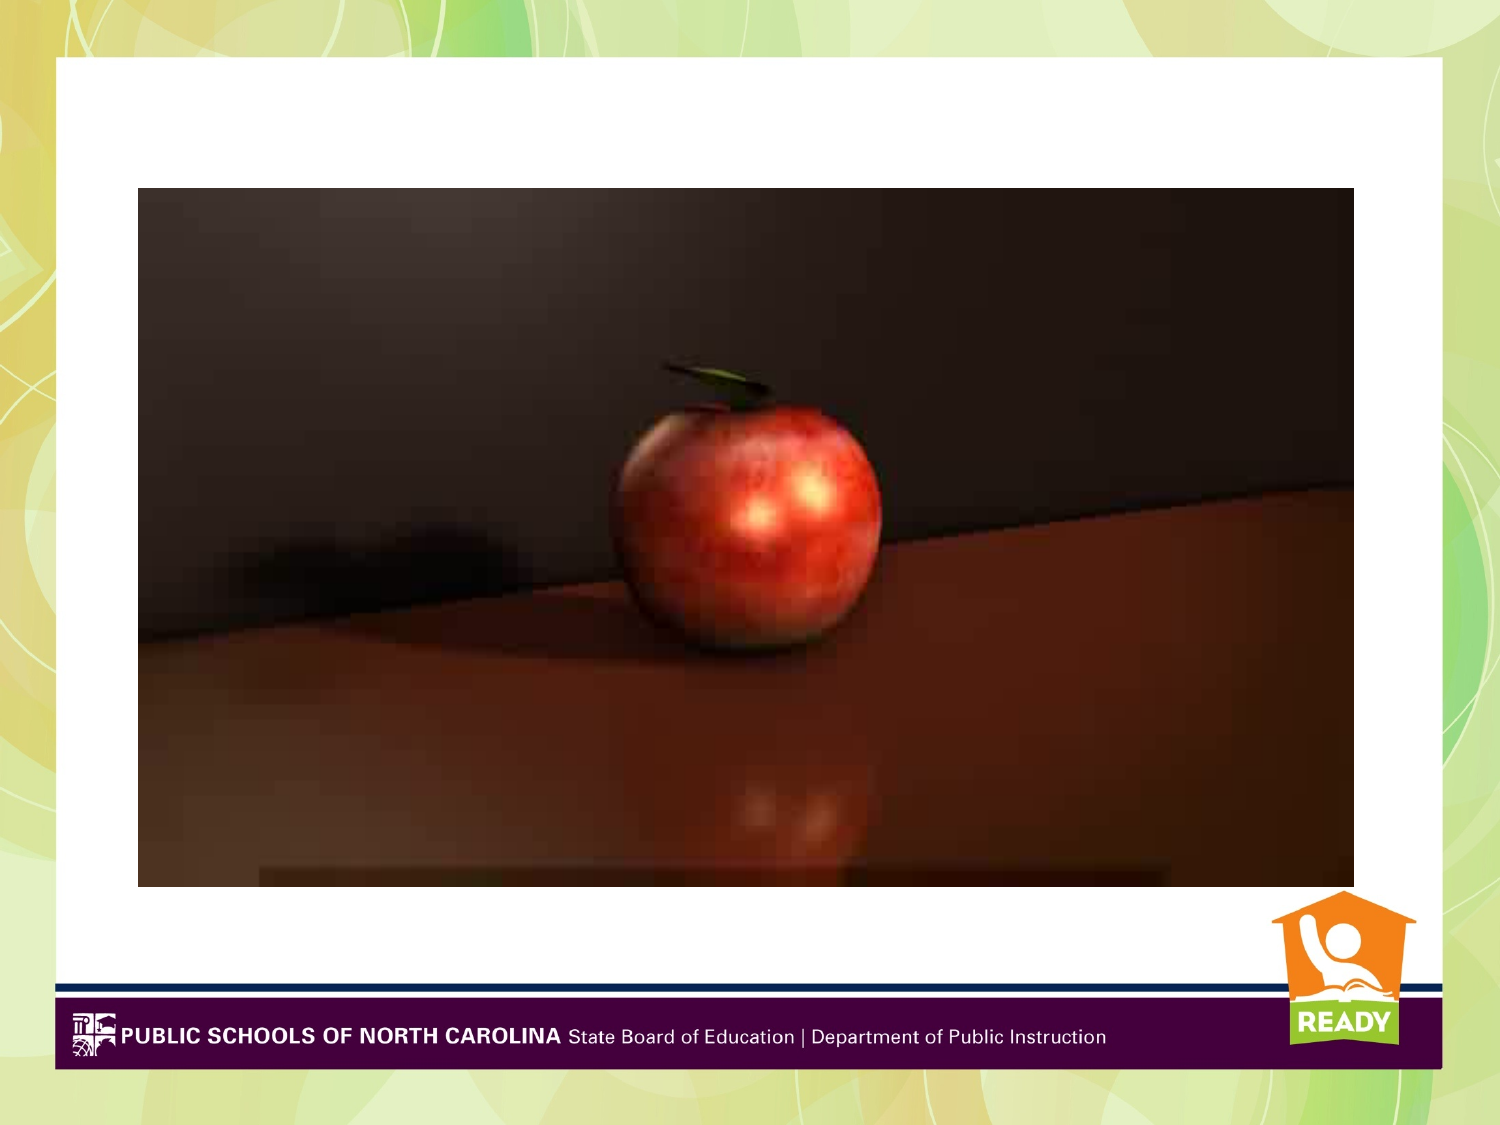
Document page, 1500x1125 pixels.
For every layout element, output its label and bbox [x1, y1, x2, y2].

picture [0, 0, 1500, 1125]
list [137, 187, 1355, 888]
